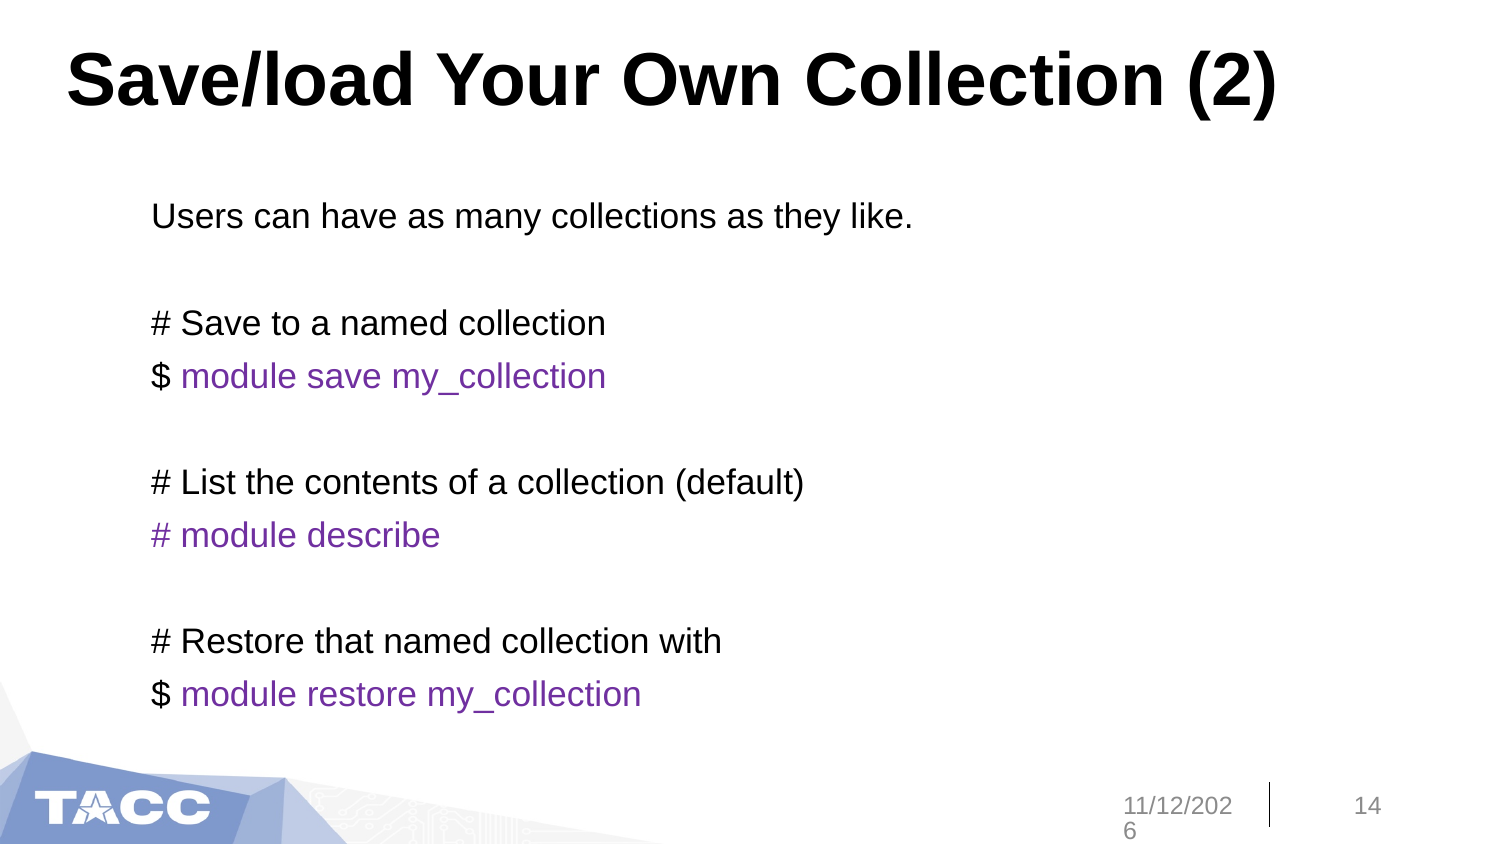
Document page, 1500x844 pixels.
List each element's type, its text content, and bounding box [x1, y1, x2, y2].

picture [0, 0, 1500, 844]
text_box Save/load Your Own Collection (2) [51, 0, 1449, 163]
slide_number 14 [1284, 782, 1397, 827]
list Users can have as many collections as they like. # Save to a named collection $ module save my_collection # List the contents of a collection (default) # module describe # Restore that named collection with $ module restore my_collection [136, 190, 1430, 727]
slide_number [1108, 782, 1255, 827]
